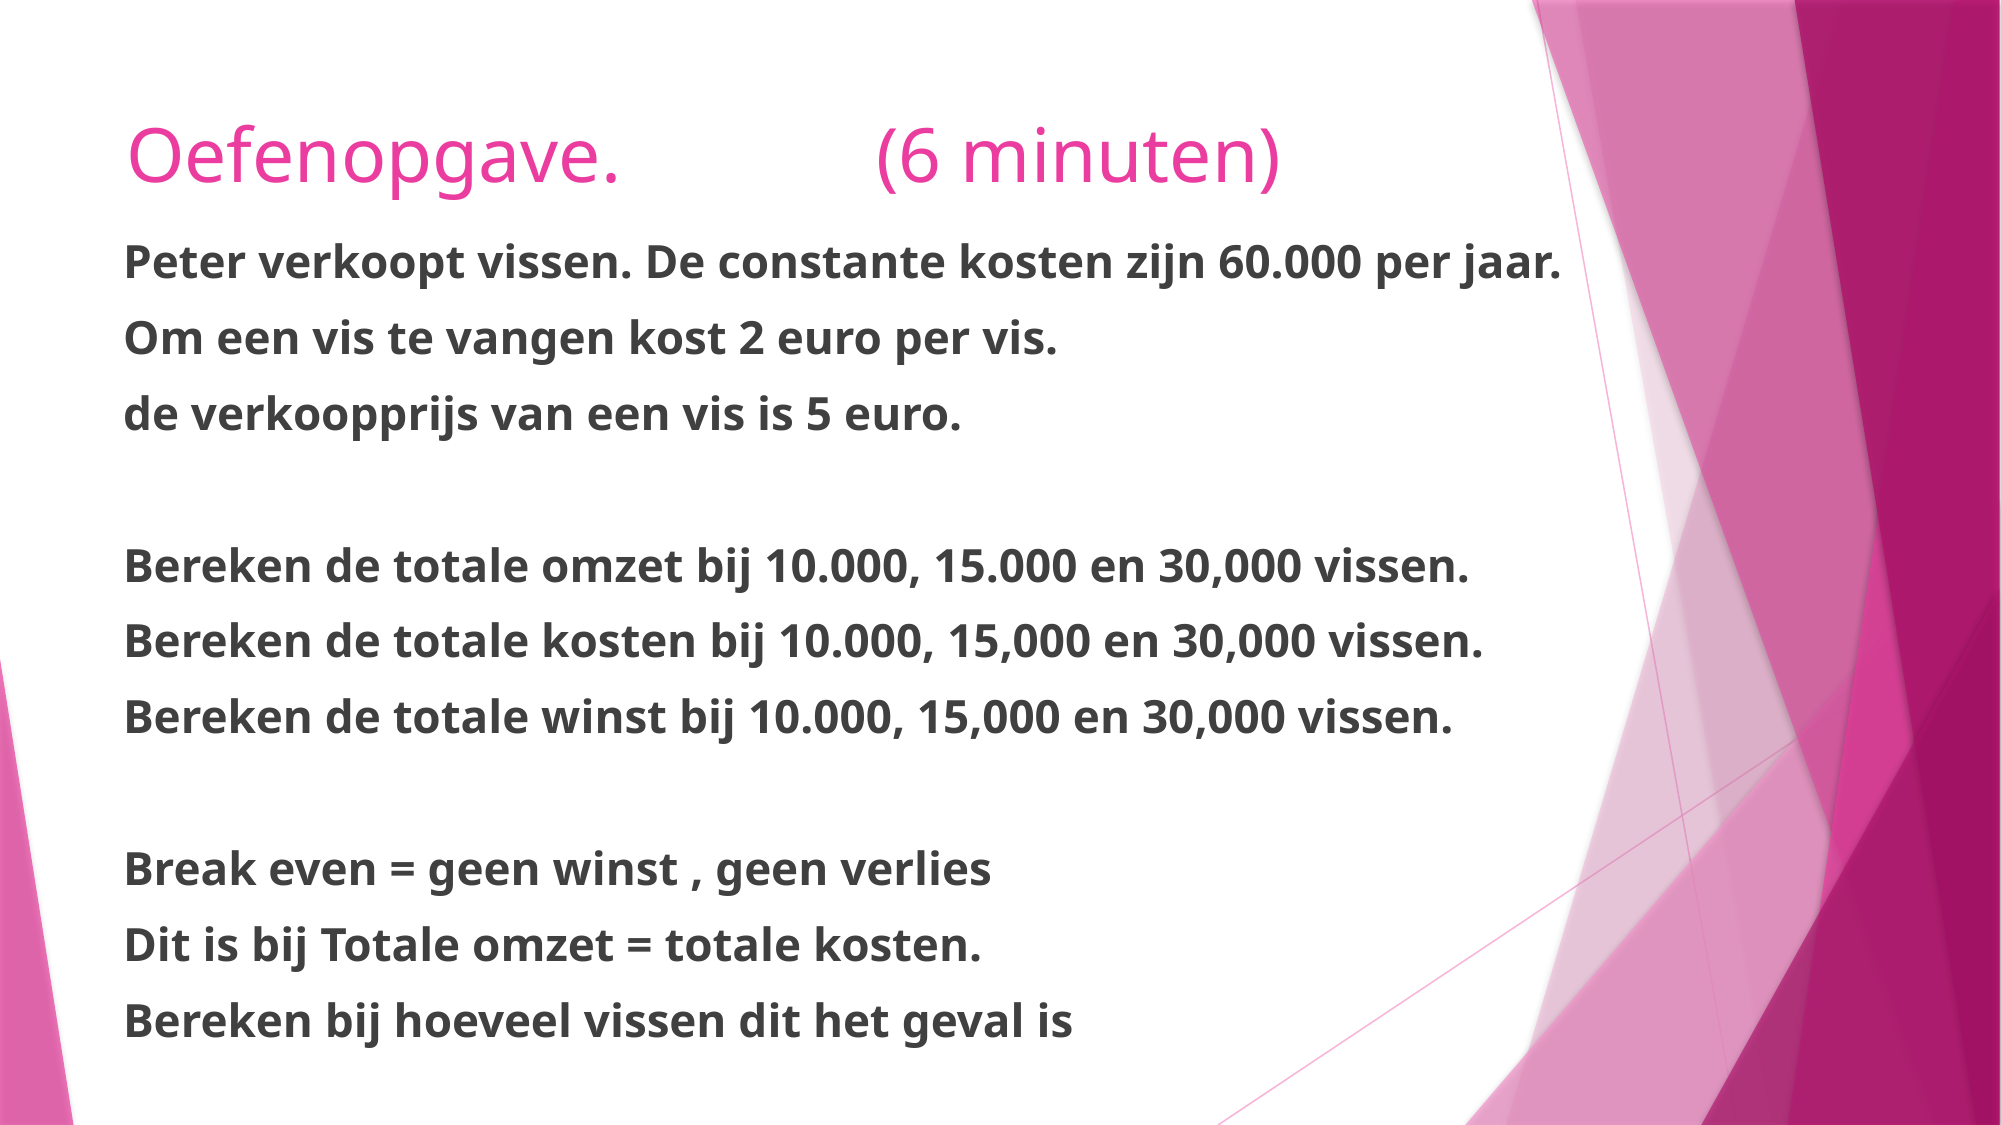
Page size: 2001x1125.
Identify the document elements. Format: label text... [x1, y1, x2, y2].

list Peter verkoopt vissen. De constante kosten zijn 60.000 per jaar. Om een vis te vangen kost 2 euro per vis. de verkoopprijs van een vis is 5 euro. Bereken de totale omzet bij 10.000, 15.000 en 30,000 vissen. Bereken de totale kosten bij 10.000, 15,000 en 30,000 vissen. Bereken de totale winst bij 10.000, 15,000 en 30,000 vissen. Break even = geen winst , geen verlies Dit is bij Totale omzet = totale kosten. Bereken bij hoeveel vissen dit het geval is [108, 225, 1652, 955]
title Oefenopgave. (6 minuten) [111, 99, 1522, 225]
